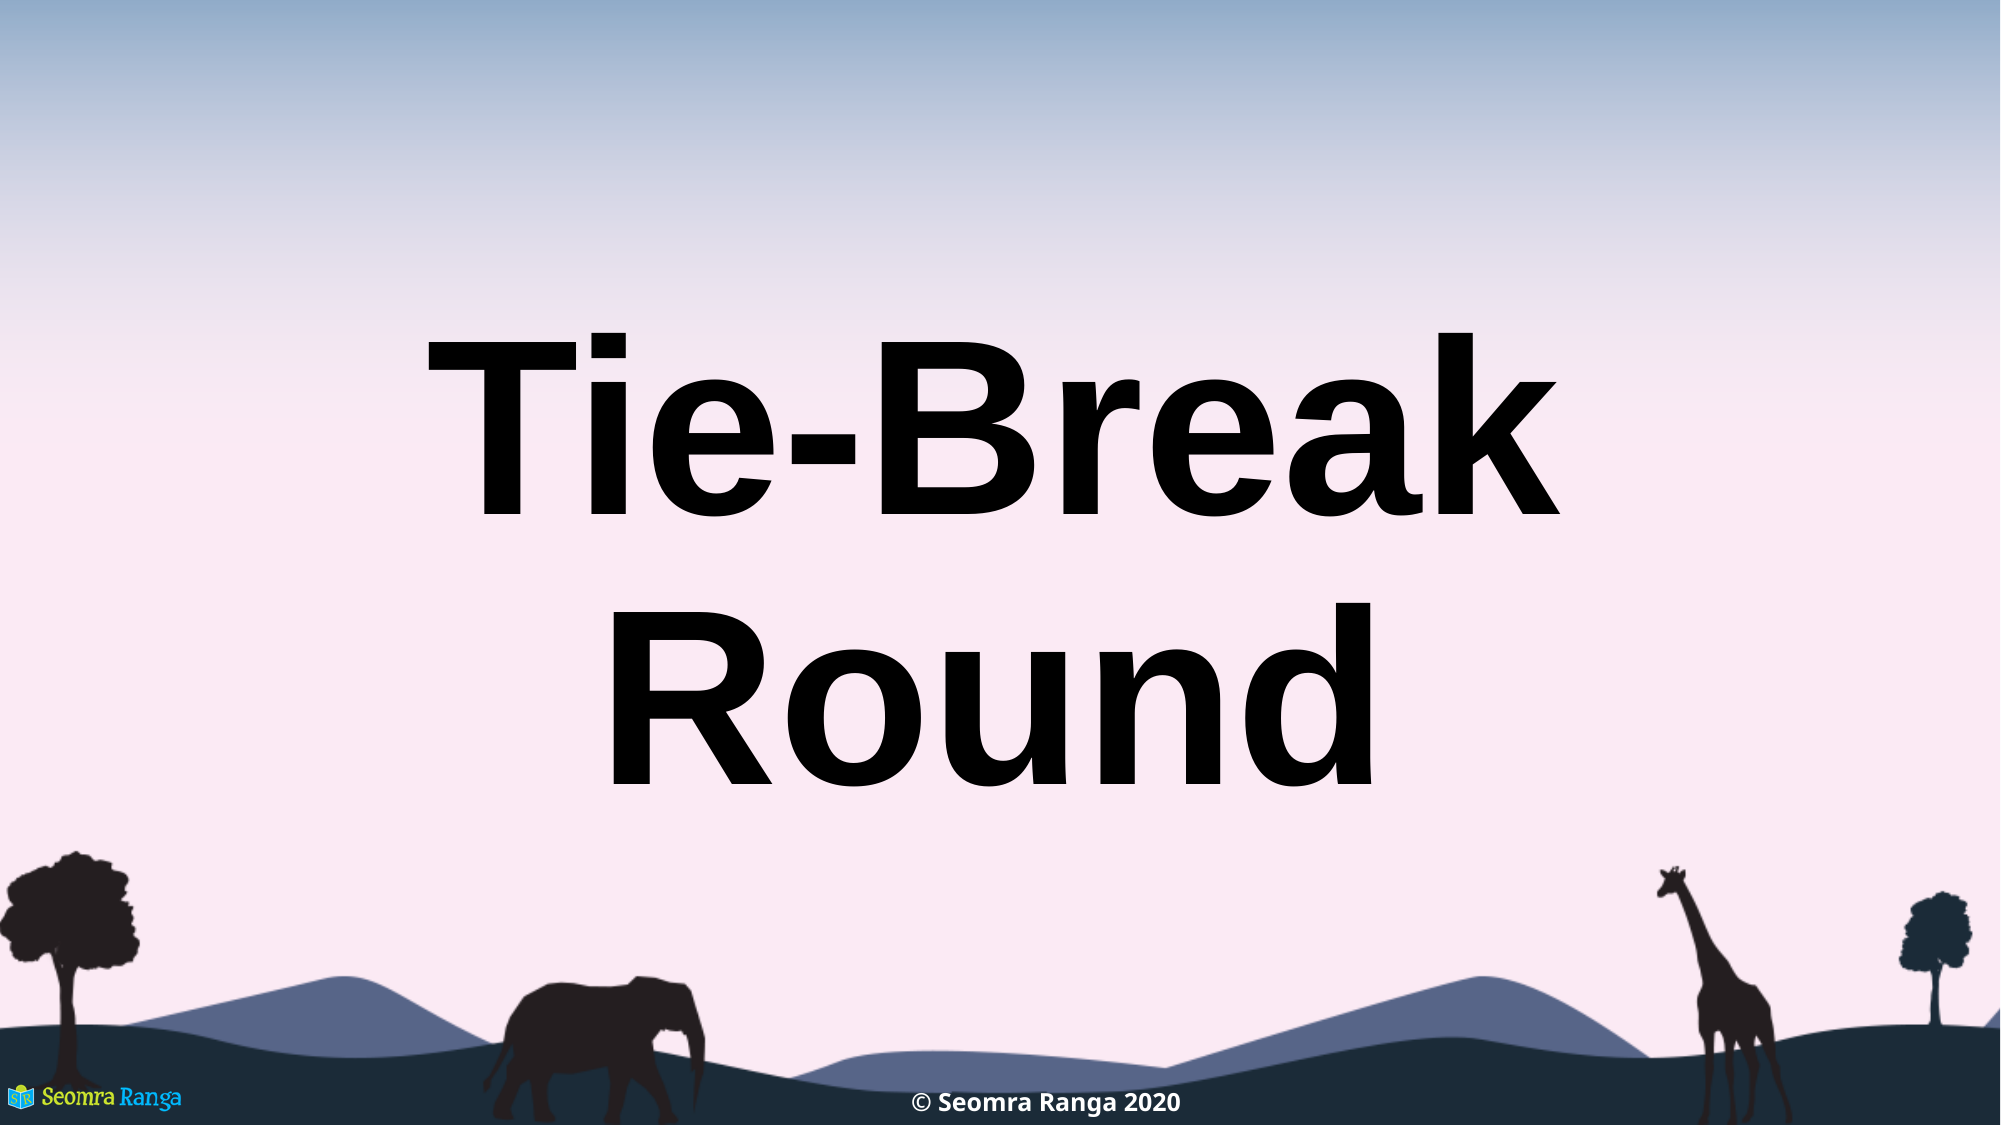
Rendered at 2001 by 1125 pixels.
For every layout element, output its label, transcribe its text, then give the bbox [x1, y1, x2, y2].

list Tie-Break Round [131, 190, 1857, 910]
text_box © Seomra Ranga 2020 www.seomraranga.com [762, 1079, 1330, 1125]
picture [0, 0, 2001, 1125]
